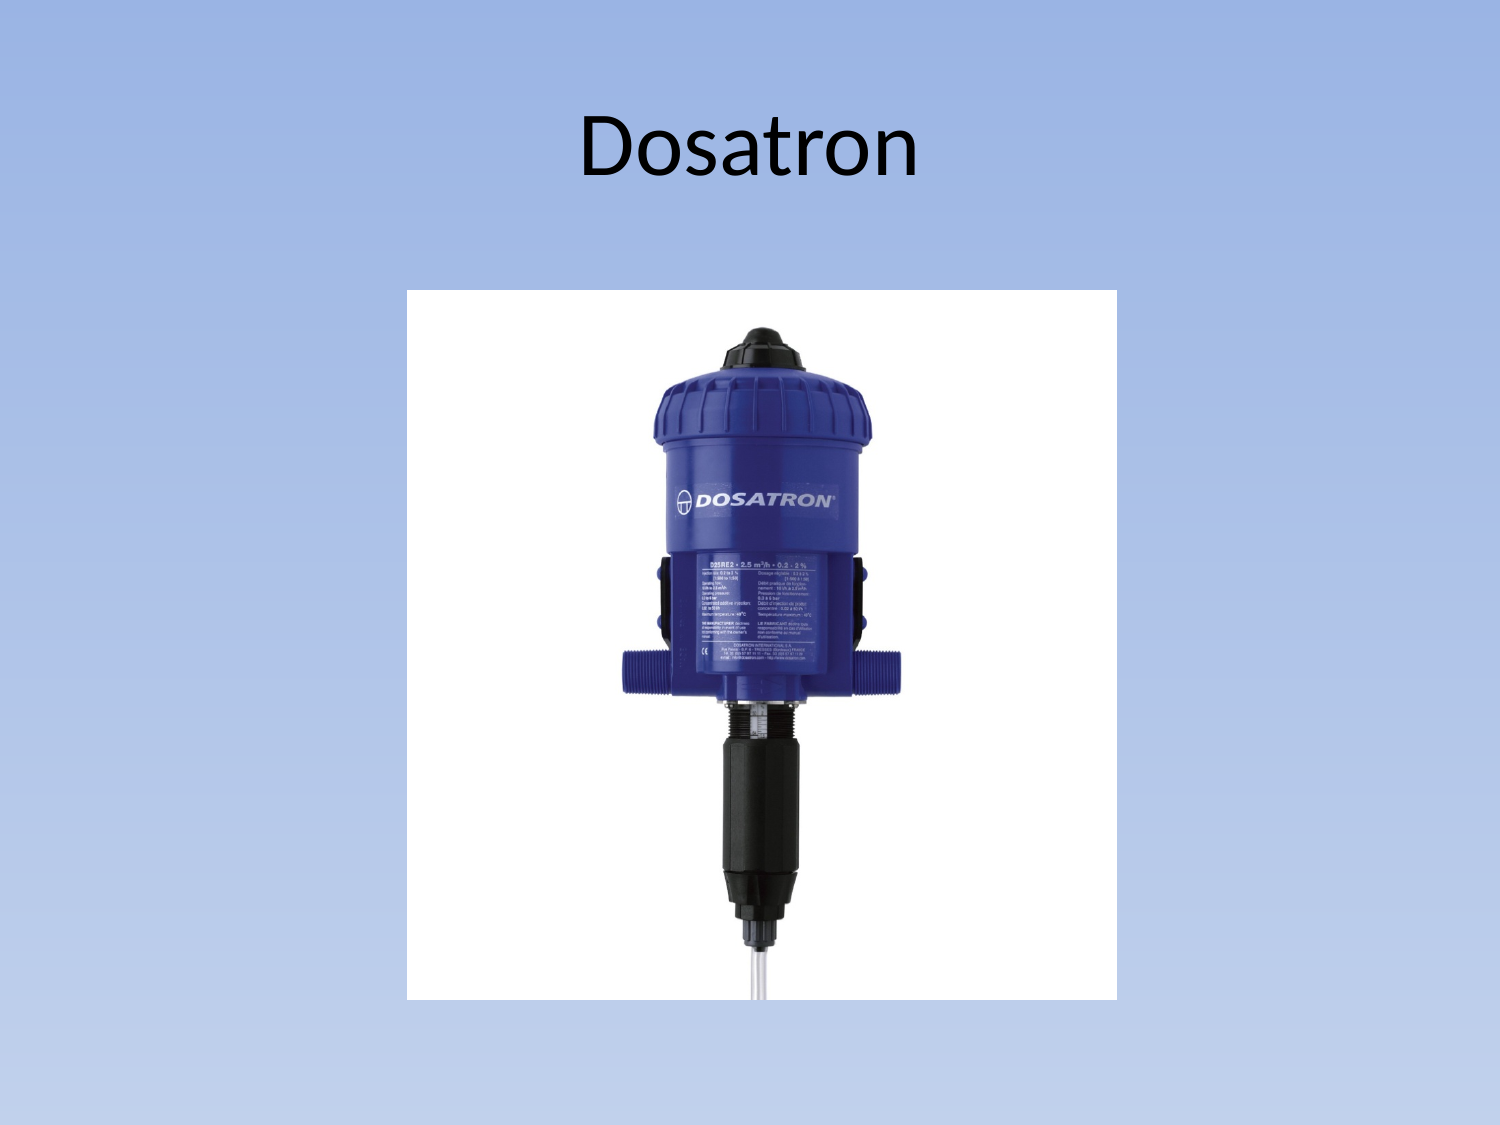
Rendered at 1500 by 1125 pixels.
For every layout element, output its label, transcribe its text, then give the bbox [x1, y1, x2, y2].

title Dosatron [75, 45, 1425, 233]
picture [407, 290, 1117, 1000]
